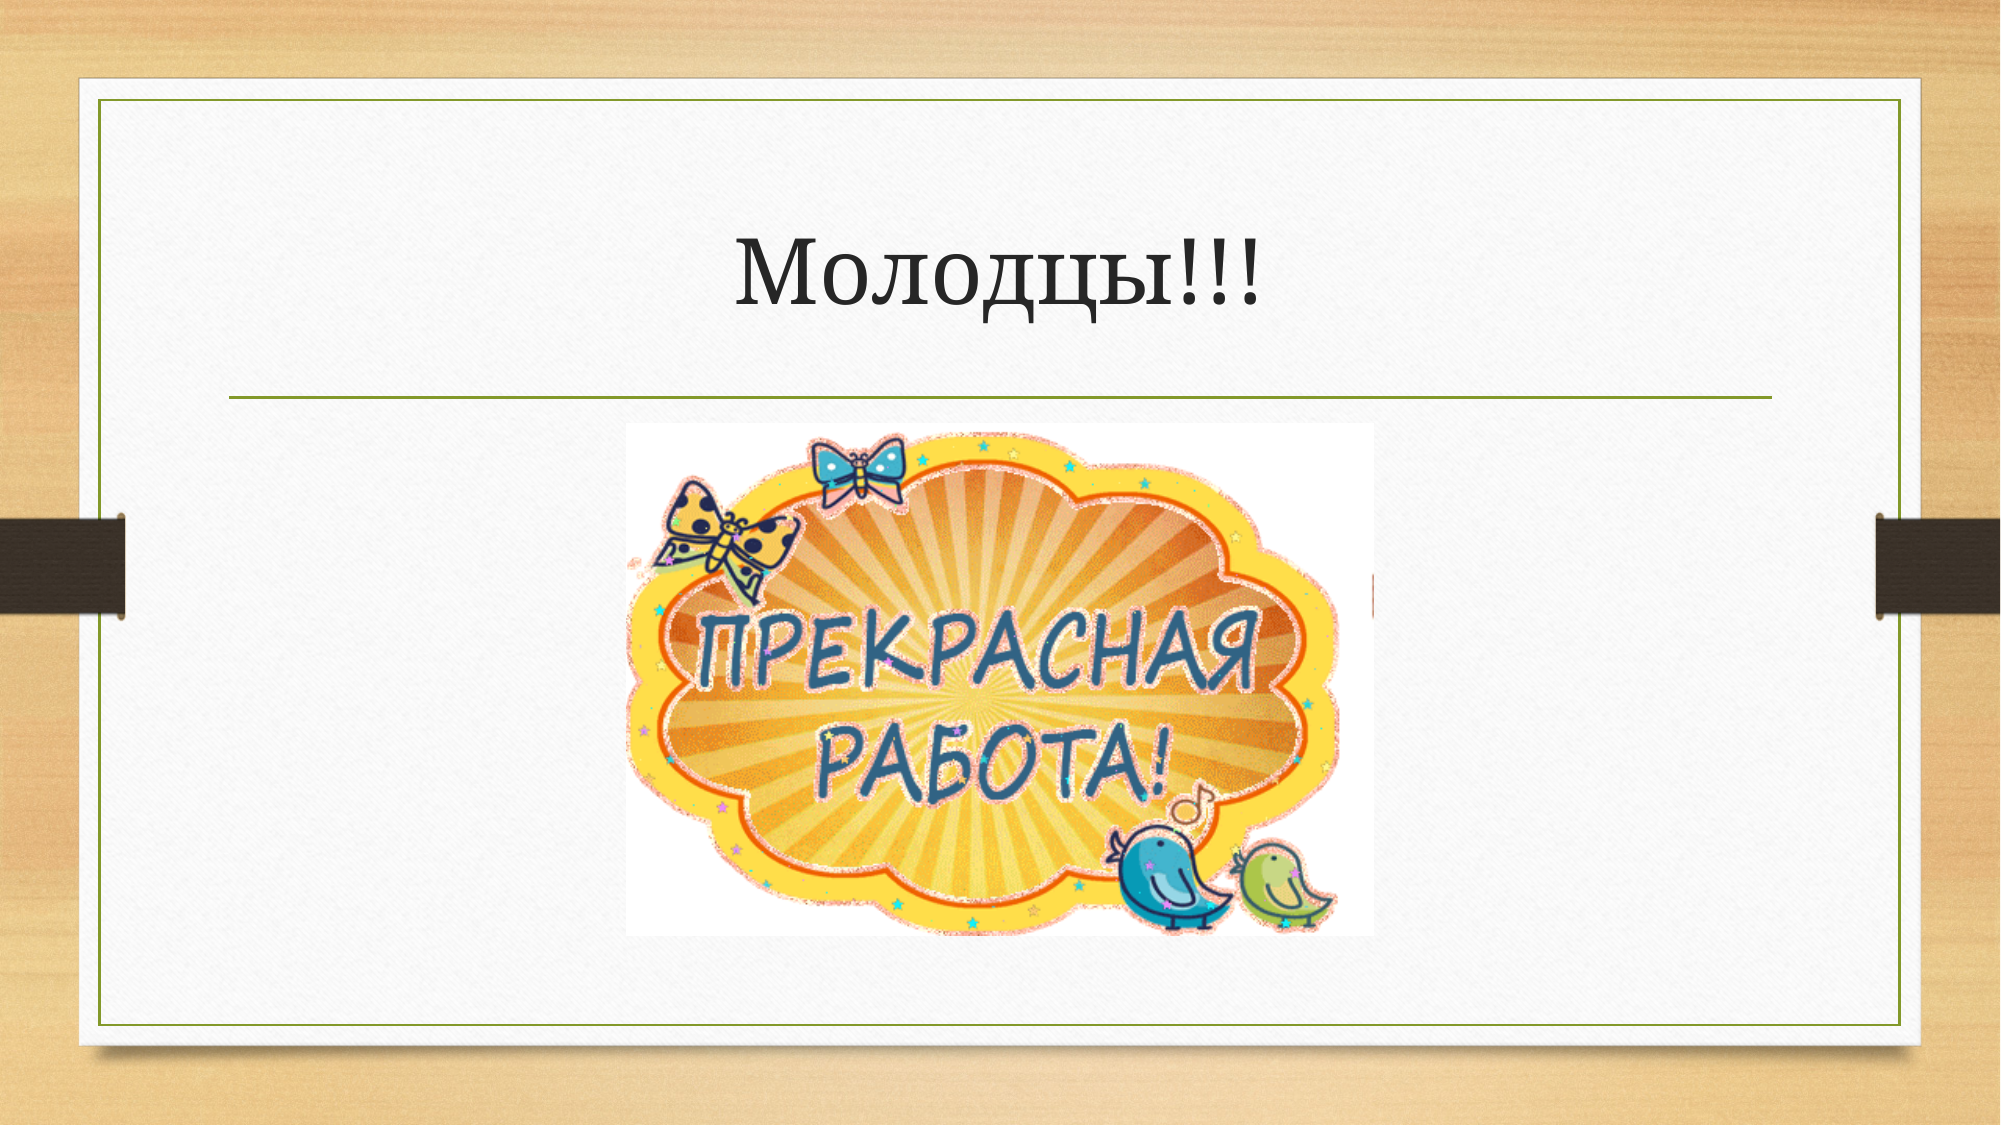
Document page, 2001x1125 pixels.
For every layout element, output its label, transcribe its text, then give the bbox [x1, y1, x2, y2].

picture [0, 0, 2001, 1125]
title Молодцы!!! [212, 161, 1788, 375]
